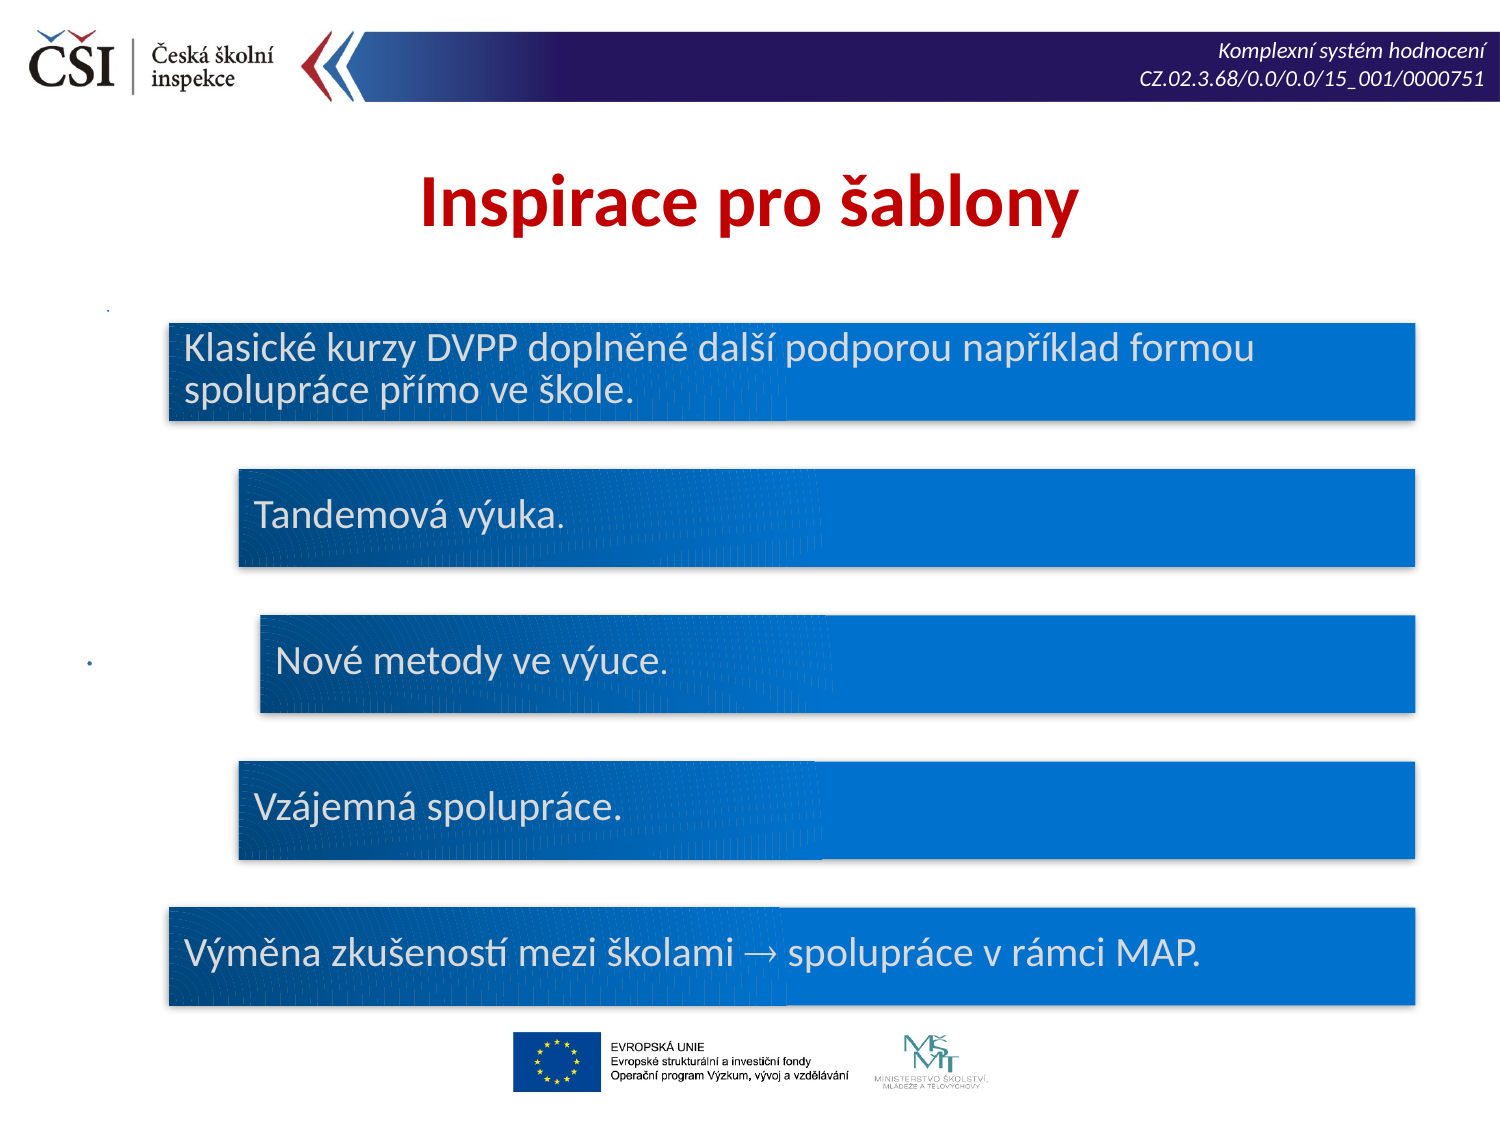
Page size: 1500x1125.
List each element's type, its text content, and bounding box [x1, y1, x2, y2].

list Inspirace pro šablony [29, 125, 1471, 268]
picture [29, 30, 1500, 102]
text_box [84, 231, 1416, 1012]
picture [483, 1012, 1017, 1121]
